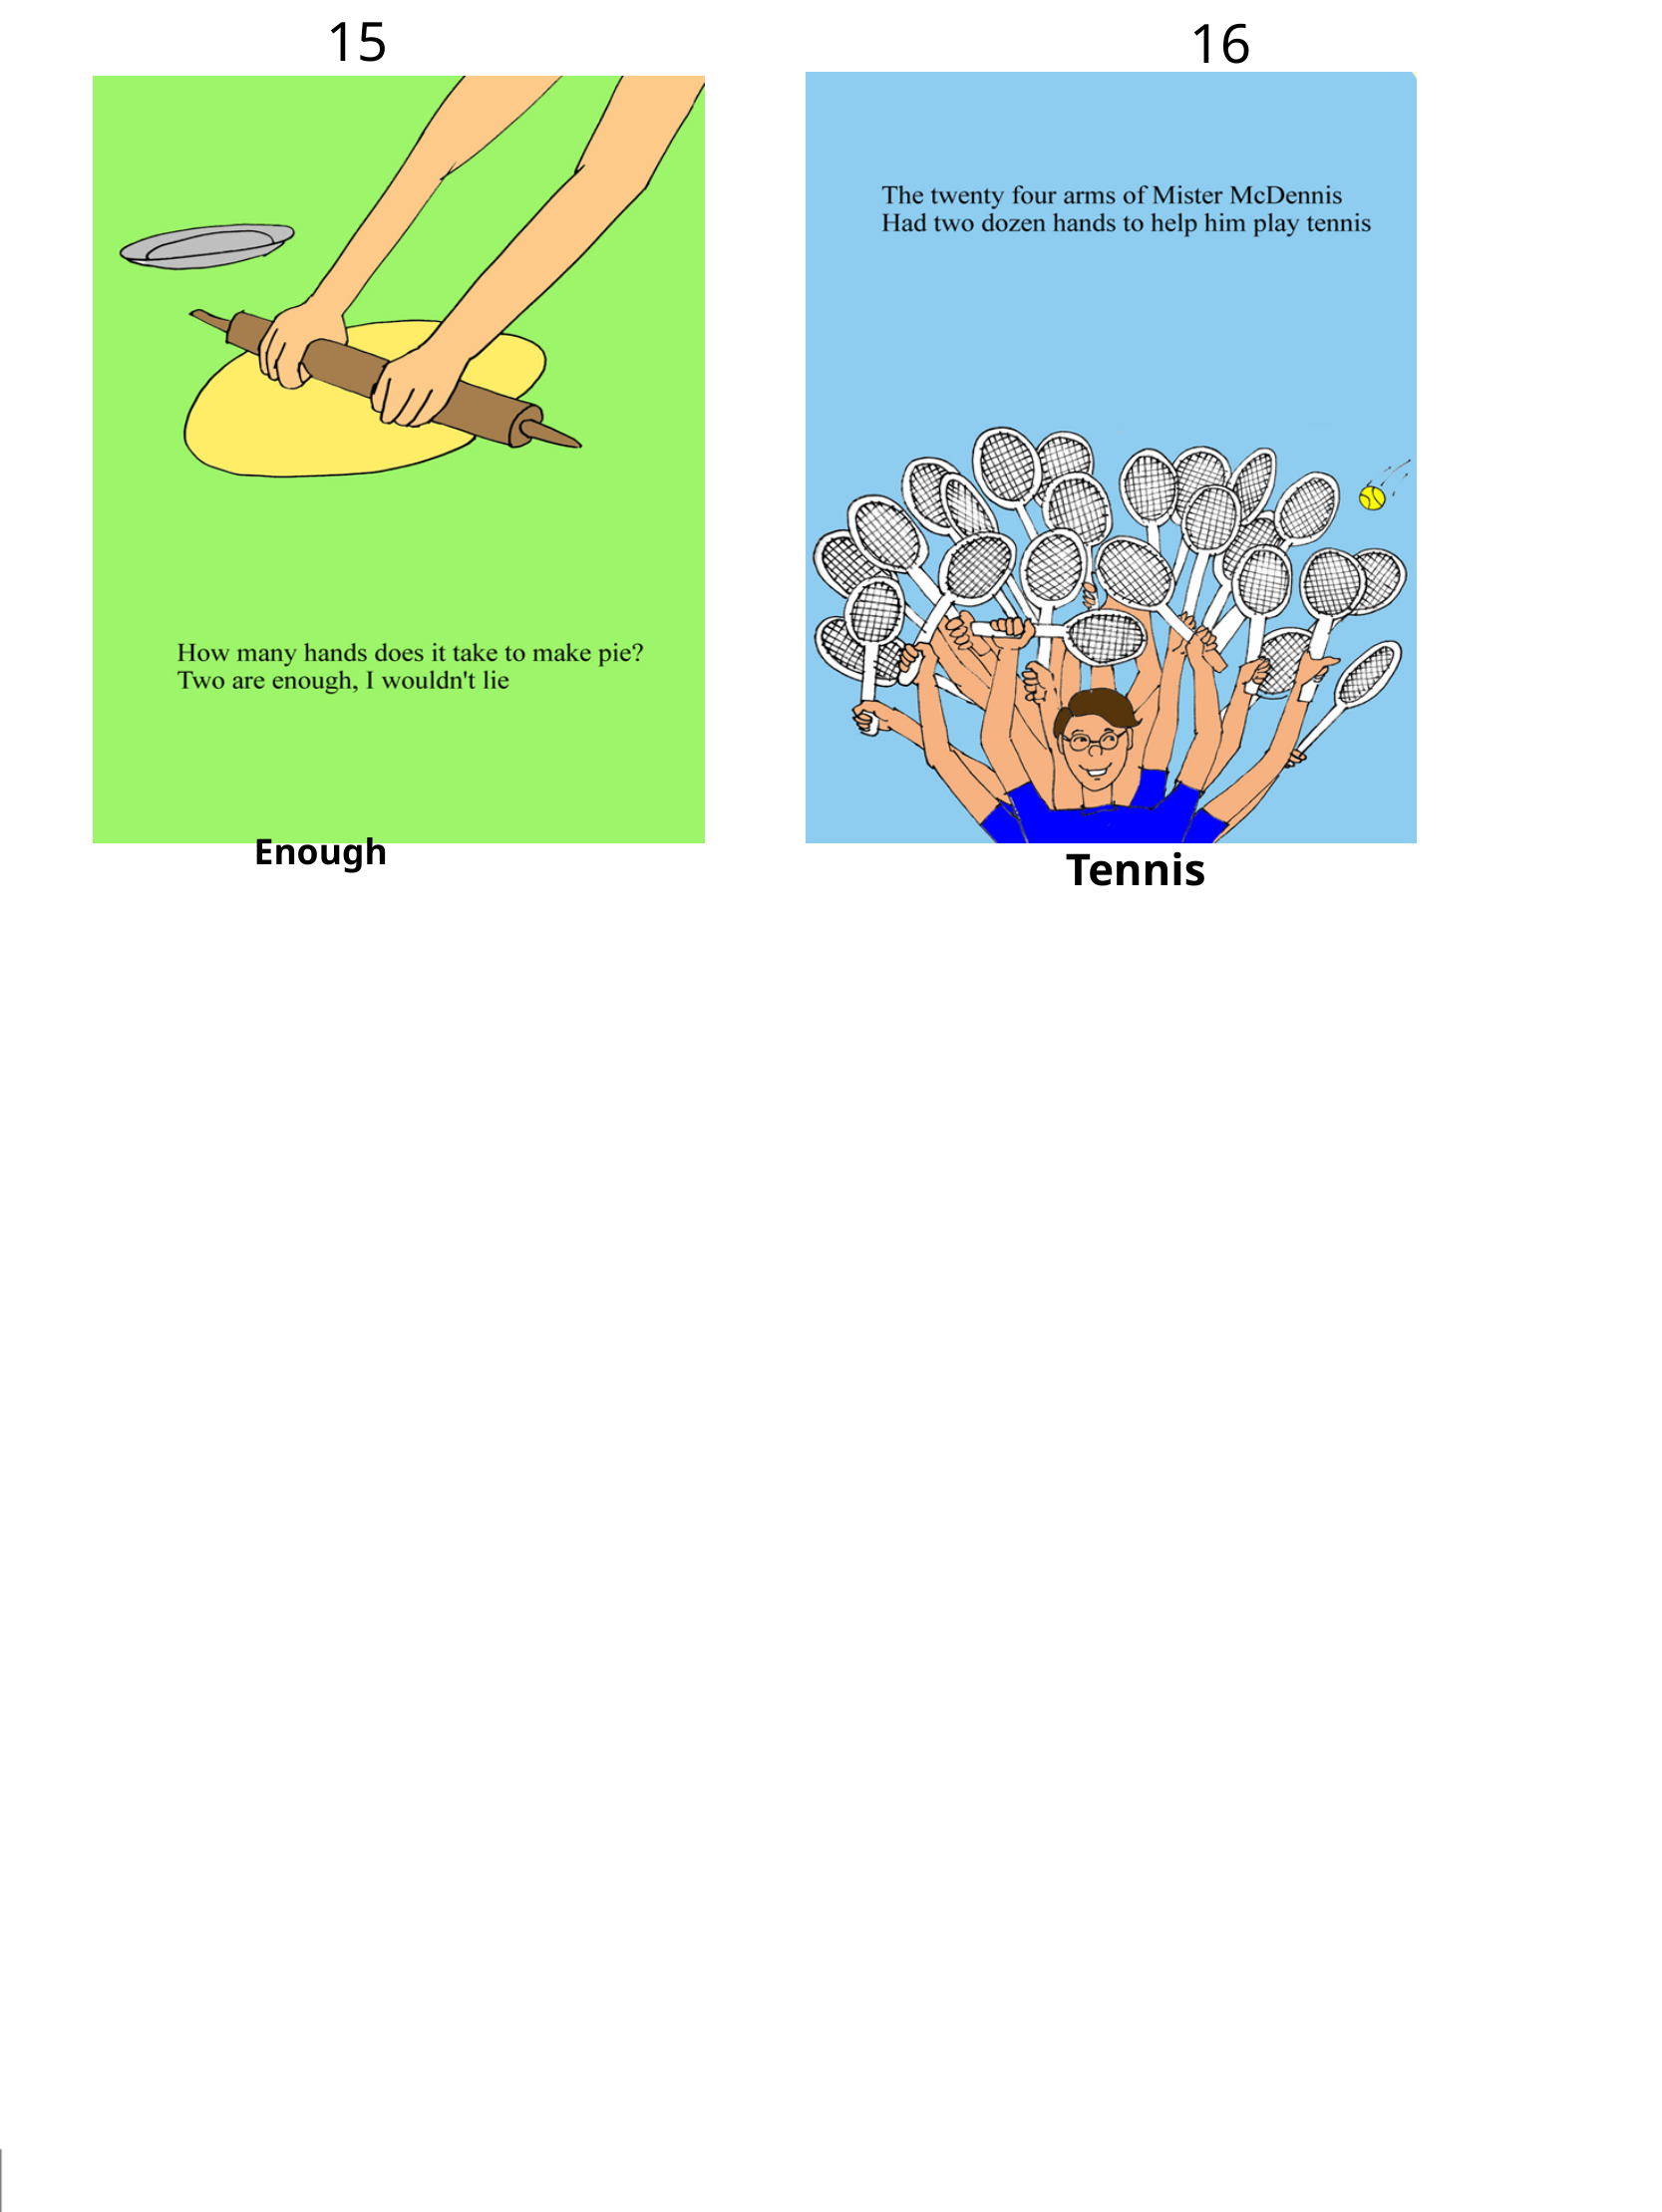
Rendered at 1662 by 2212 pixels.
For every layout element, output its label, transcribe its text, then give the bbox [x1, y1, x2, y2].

text_box 15 [311, 0, 416, 71]
text_box 16 [1175, 2, 1280, 71]
picture [0, 0, 1662, 2212]
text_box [93, 72, 1417, 843]
text_box Tennis [1051, 851, 1255, 902]
text_box Enough [238, 851, 476, 880]
